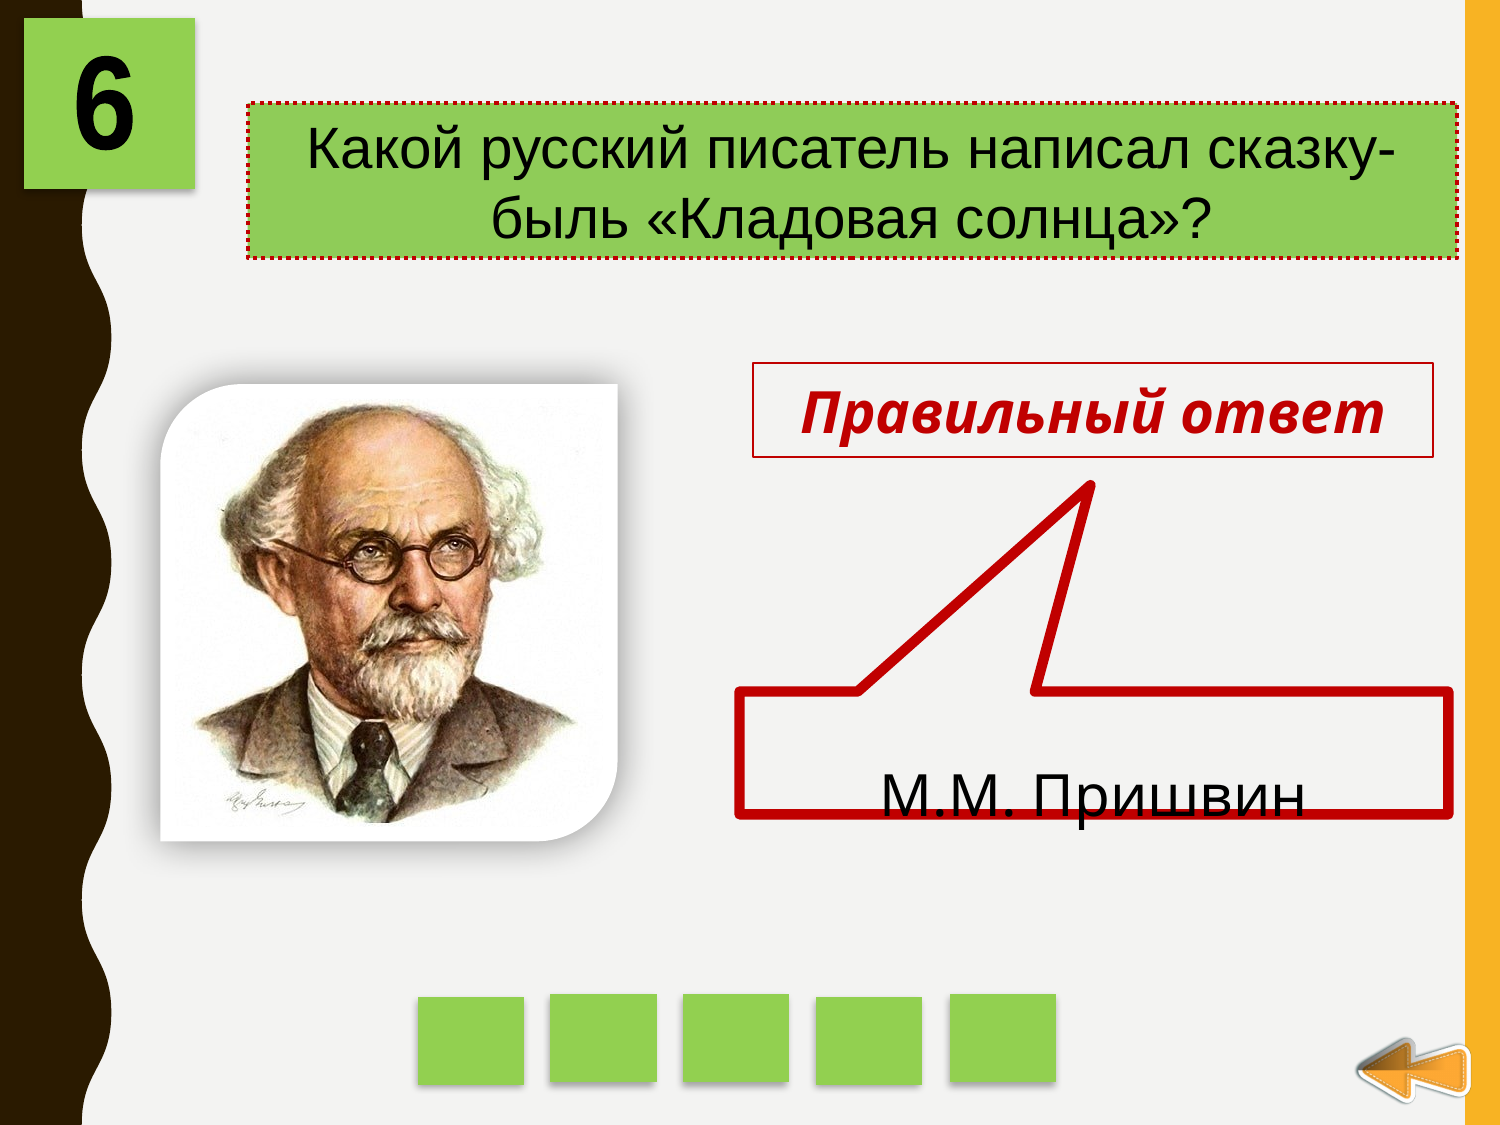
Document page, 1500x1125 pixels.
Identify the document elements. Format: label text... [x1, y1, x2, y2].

text_box [815, 996, 922, 1086]
text_box [23, 17, 195, 189]
picture [1352, 1036, 1472, 1106]
text_box Какой русский писатель написал сказку-быль «Кладовая солнца»? [247, 103, 1458, 259]
text_box [550, 994, 657, 1083]
text_box М.М. Пришвин [738, 484, 1450, 816]
text_box [949, 994, 1056, 1083]
text_box Правильный ответ [752, 362, 1434, 458]
text_box [417, 996, 524, 1086]
picture [167, 391, 611, 835]
text_box [682, 994, 790, 1083]
